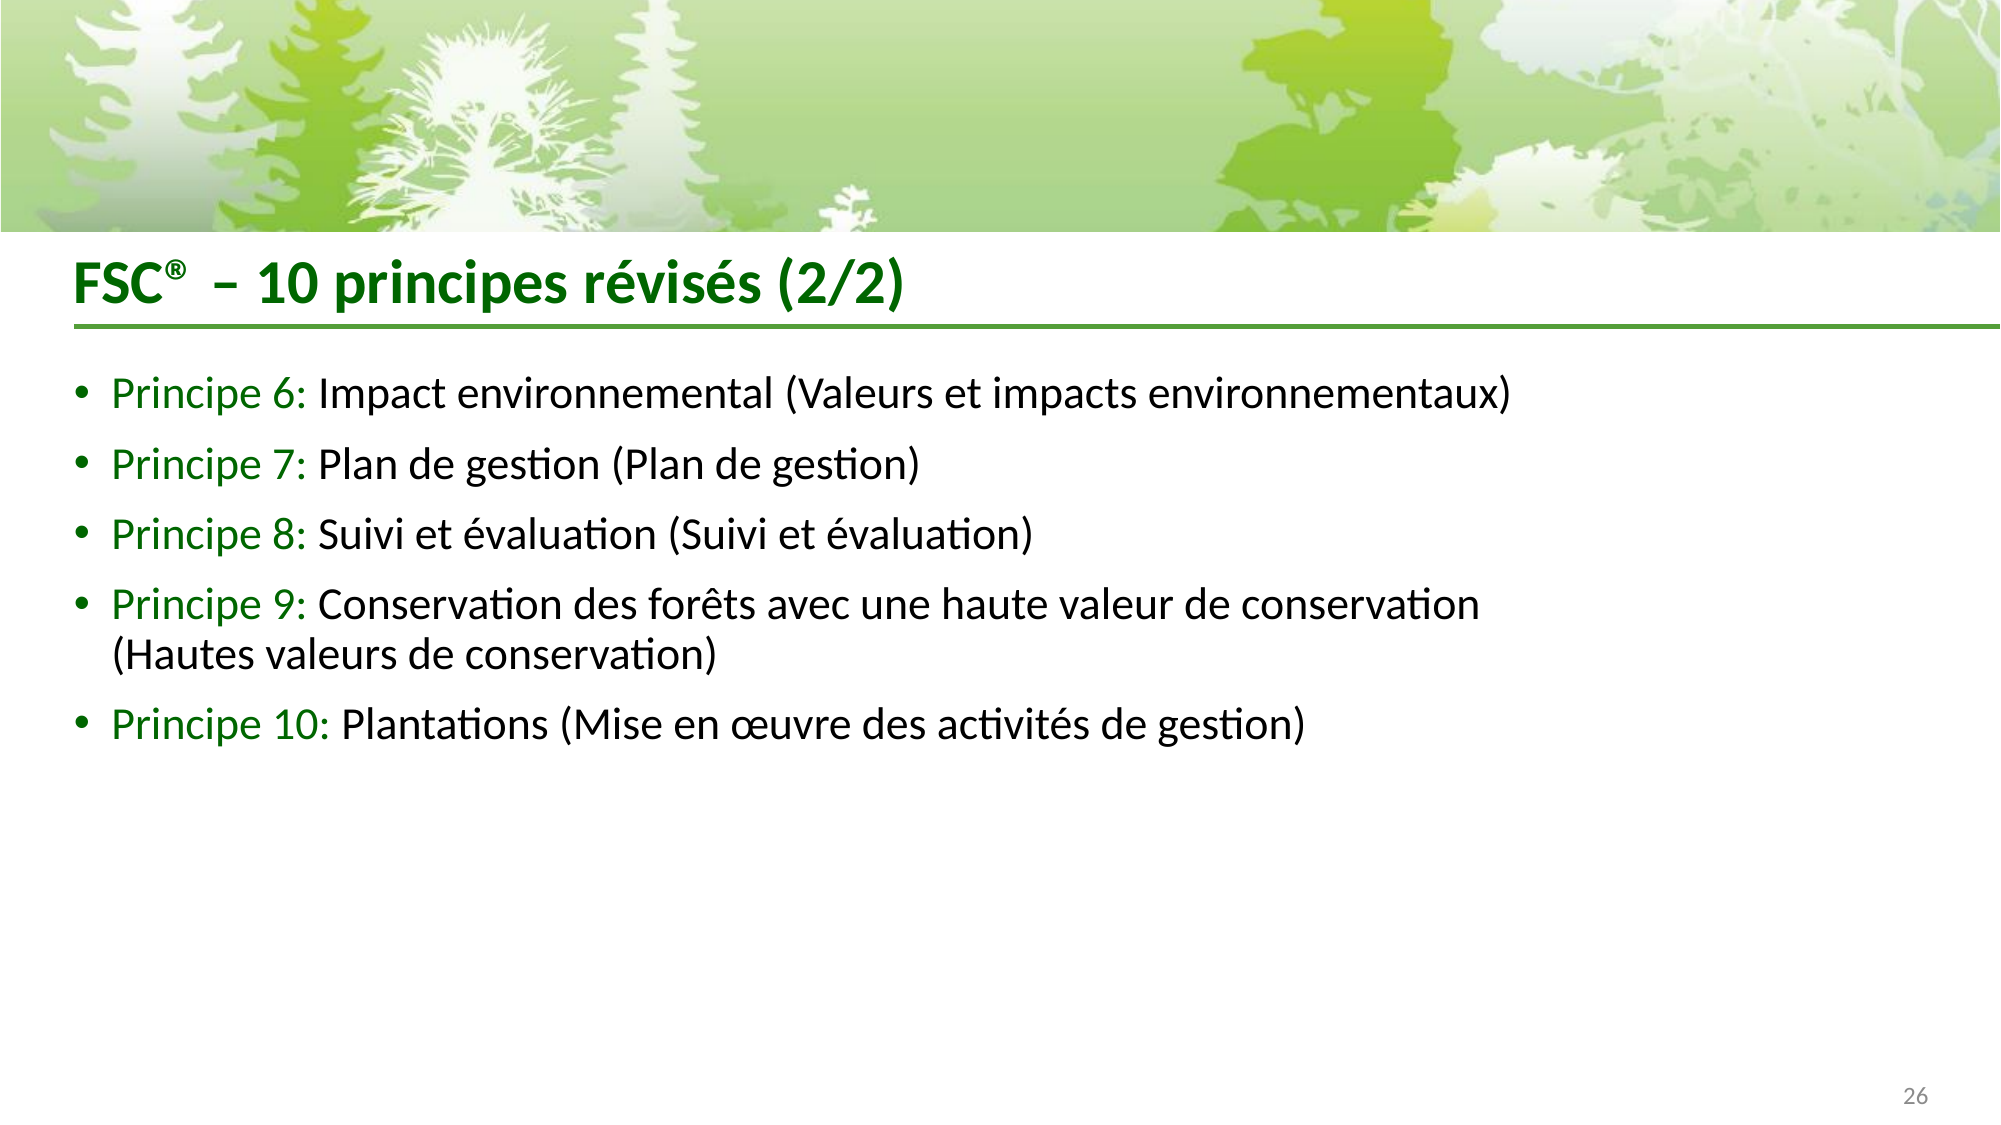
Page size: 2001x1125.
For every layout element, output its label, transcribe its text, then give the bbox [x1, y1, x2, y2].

slide_number 26 [1493, 1065, 1944, 1125]
list Principe 6: Impact environnemental (Valeurs et impacts environnementaux) Principe 7: Plan de gestion (Plan de gestion) Principe 8: Suivi et évaluation (Suivi et évaluation) Principe 9: Conservation des forêts avec une haute valeur de conservation (Hautes valeurs de conservation) Principe 10: Plantations (Mise en œuvre des activités de gestion) [58, 362, 1622, 1105]
picture [0, 0, 2000, 232]
title FSC® – 10 principes révisés (2/2) [58, 190, 1409, 362]
